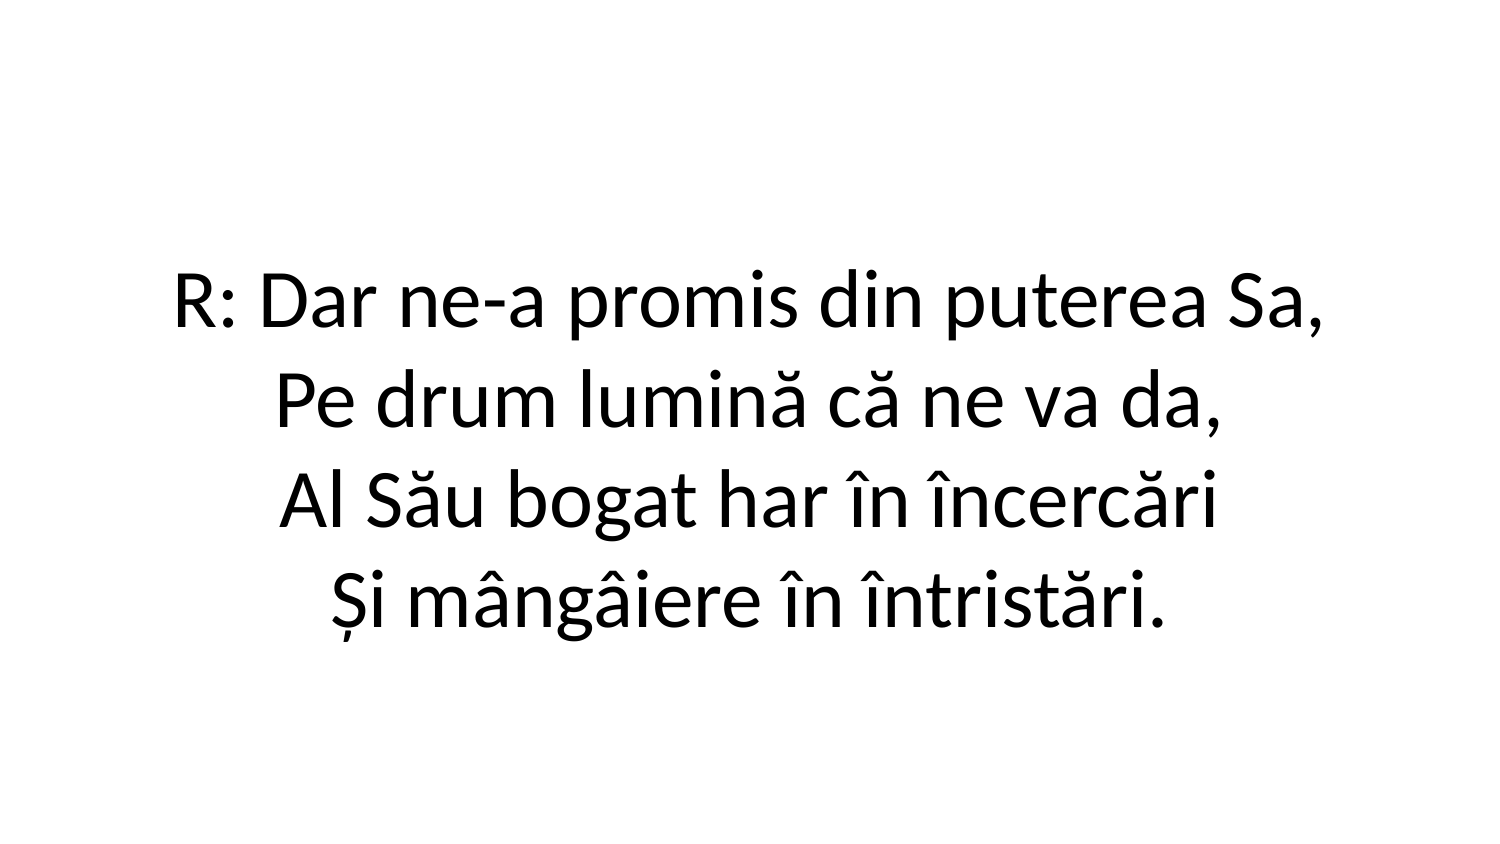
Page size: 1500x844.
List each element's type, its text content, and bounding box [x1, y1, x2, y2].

text_box R: Dar ne-a promis din puterea Sa, Pe drum lumină că ne va da, Al Său bogat har în încercări Și mângâiere în întristări. [157, 192, 1343, 652]
